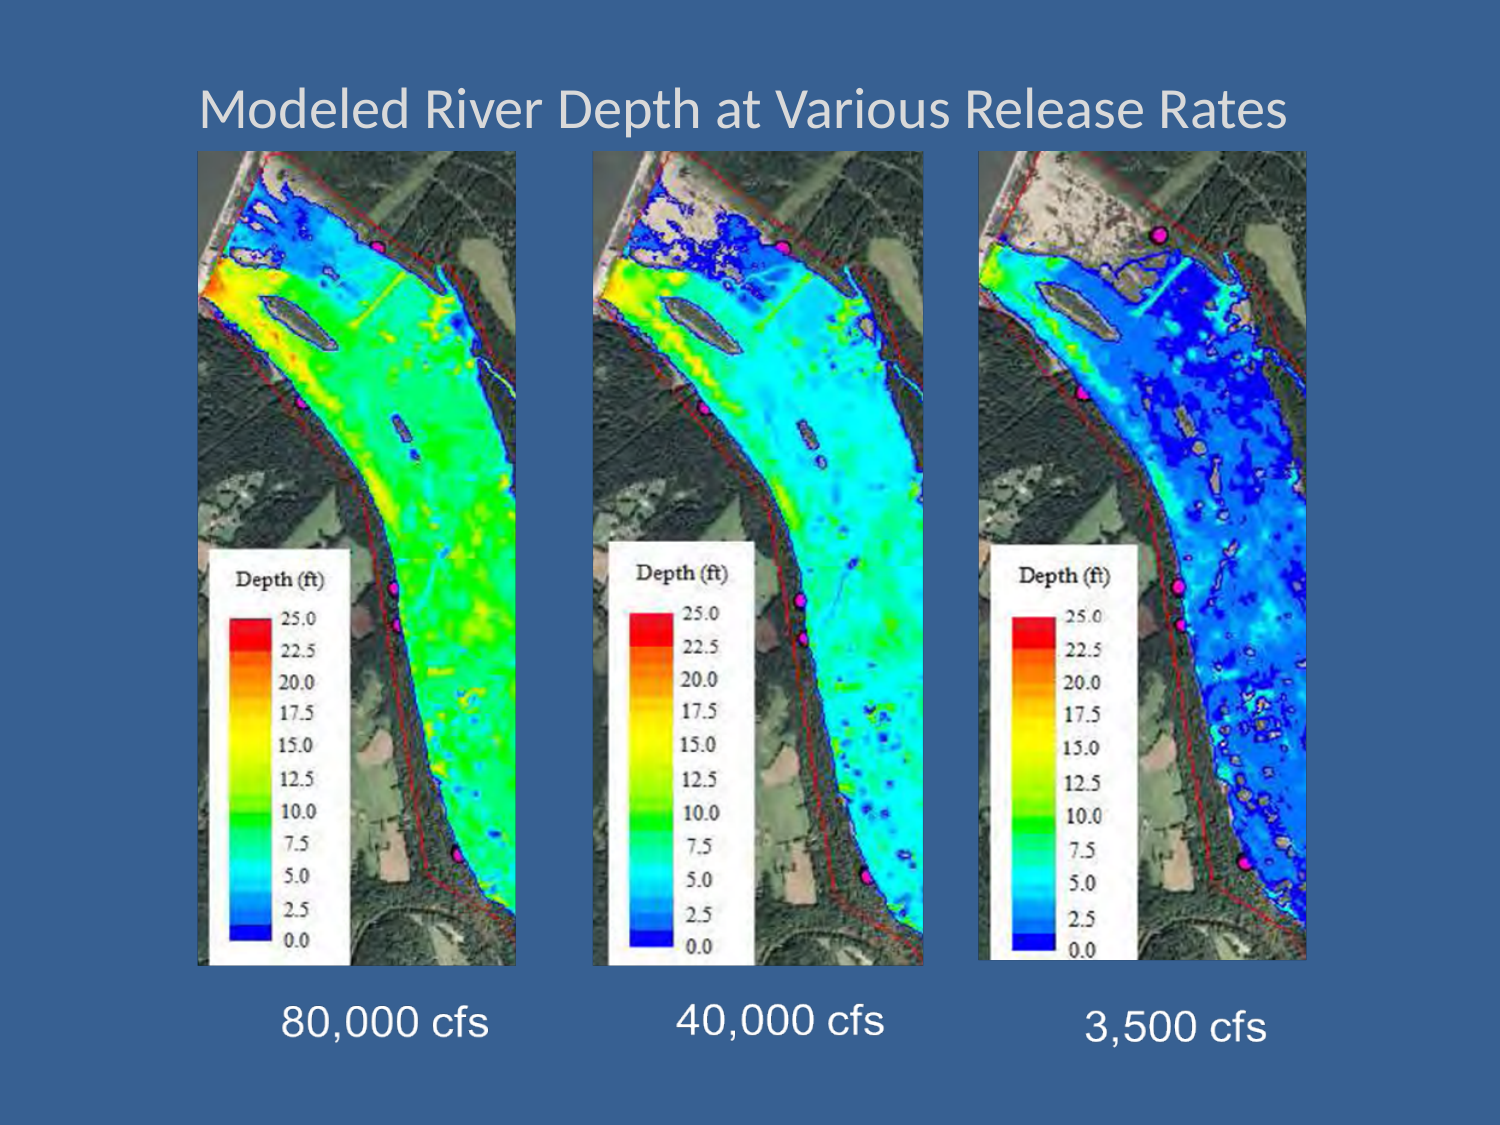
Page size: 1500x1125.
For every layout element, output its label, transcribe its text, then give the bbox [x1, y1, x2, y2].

text_box Modeled River Depth at Various Release Rates [112, 62, 1375, 148]
picture [187, 150, 1376, 1080]
